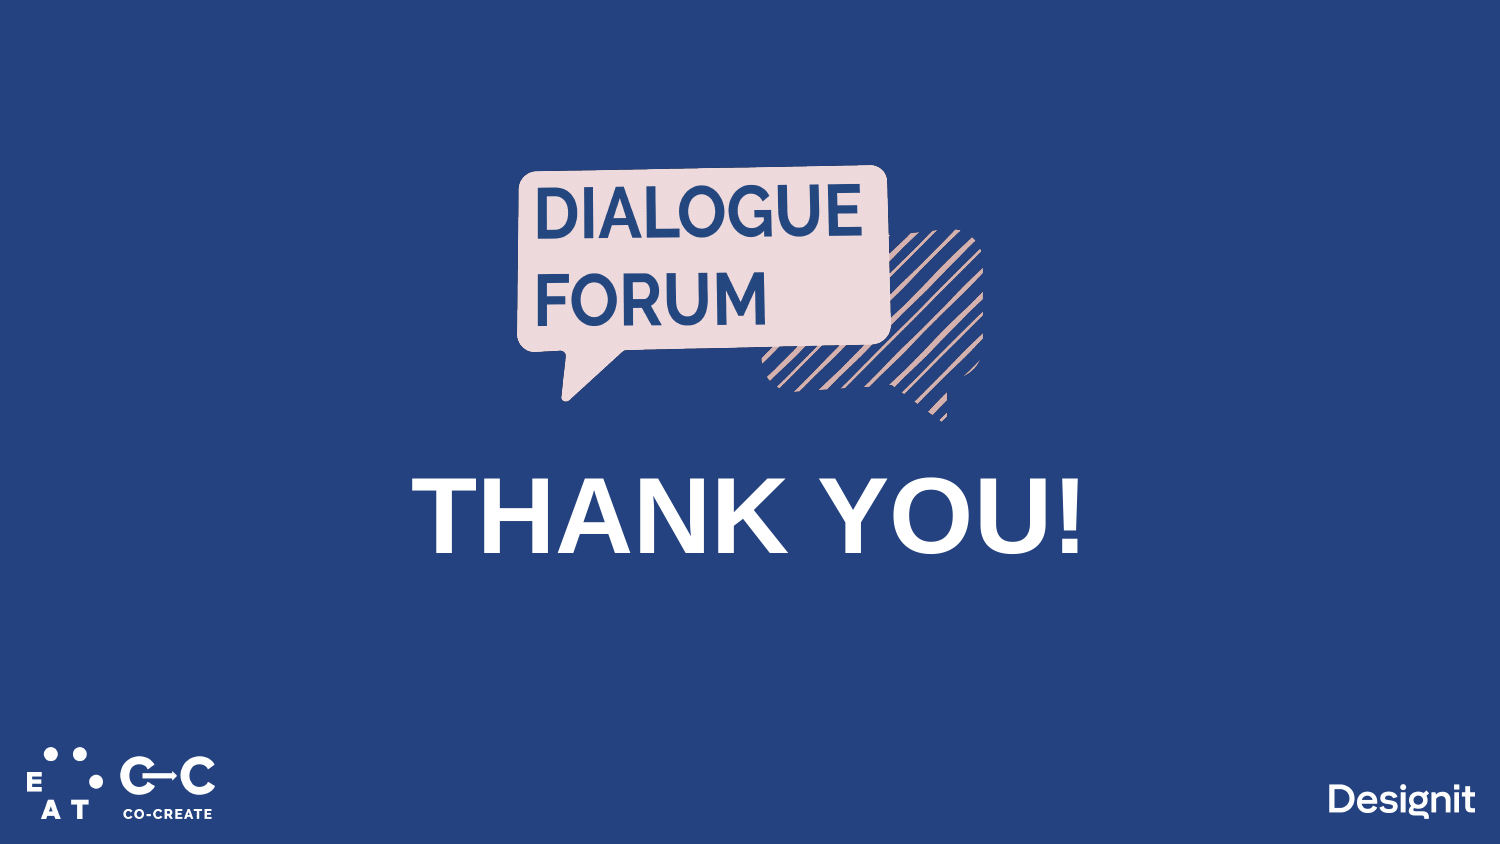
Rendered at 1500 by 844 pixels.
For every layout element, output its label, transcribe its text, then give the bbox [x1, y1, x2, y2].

picture [516, 165, 983, 426]
title THANK YOU! [158, 341, 1342, 679]
picture [1329, 784, 1475, 820]
picture [120, 756, 216, 820]
picture [27, 747, 103, 820]
